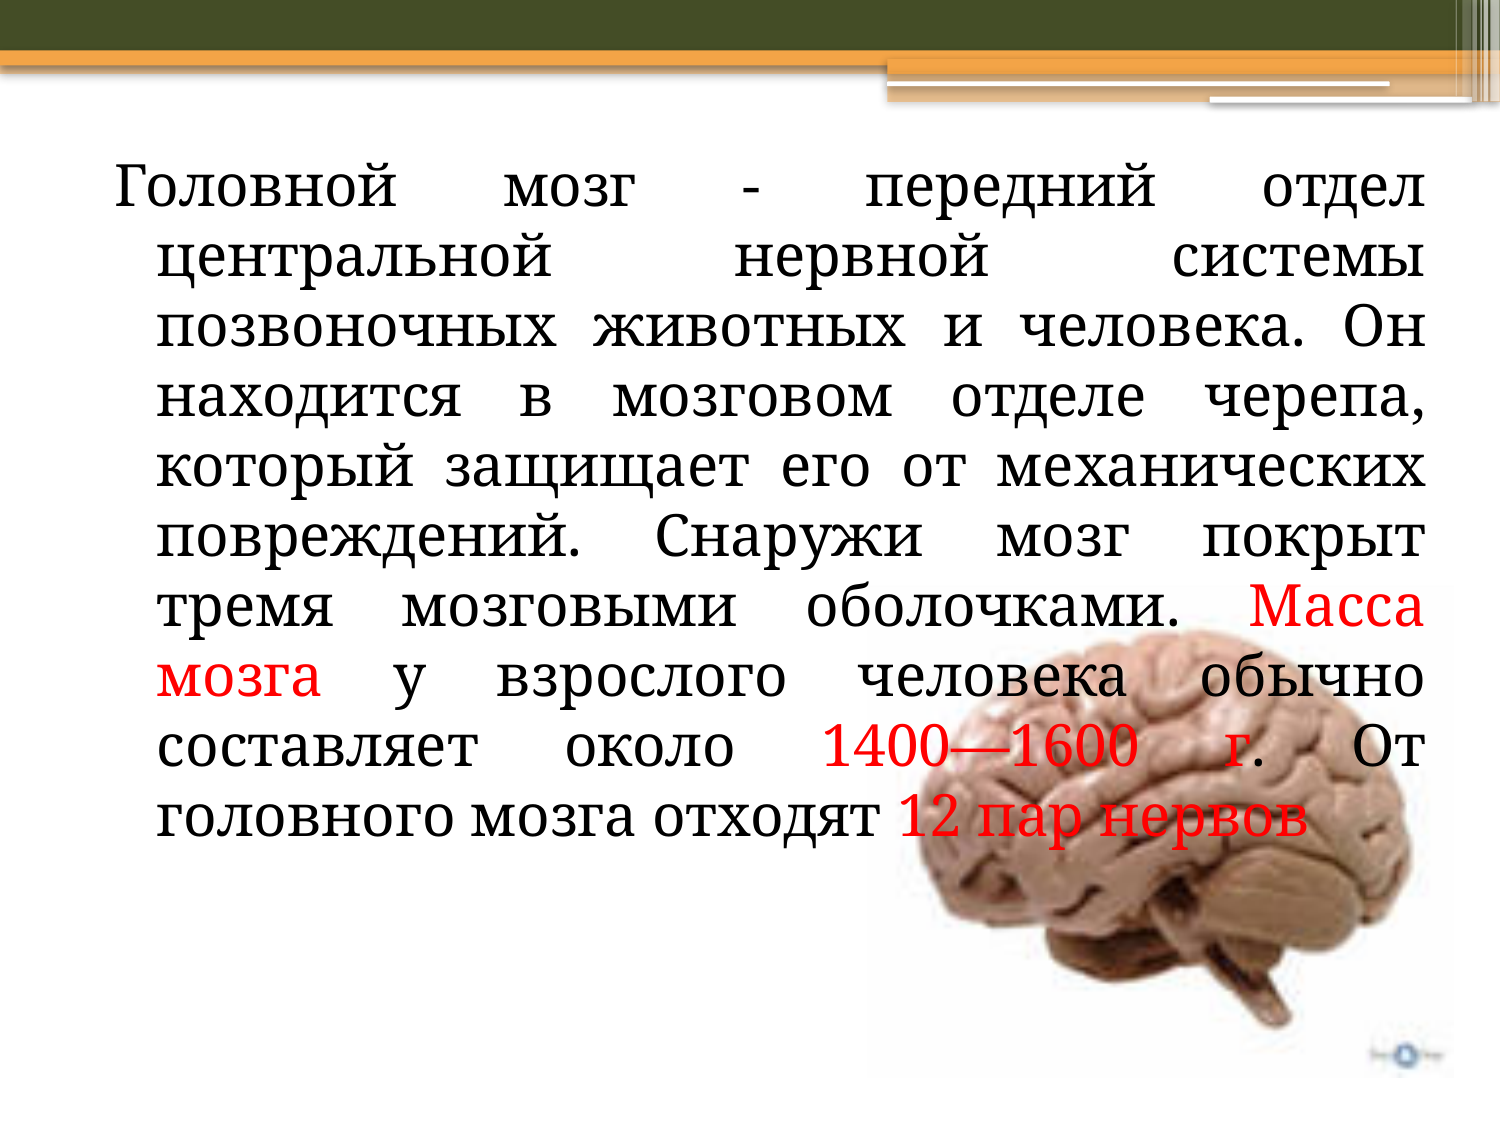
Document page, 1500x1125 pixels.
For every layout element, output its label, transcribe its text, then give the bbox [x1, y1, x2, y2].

list Головной мозг - передний отдел центральной нервной системы позвоночных животных и человека. Он находится в мозговом отделе черепа, который защищает его от механических повреждений. Снаружи мозг покрыт тремя мозговыми оболочками. Масса мозга у взрослого человека обычно составляет около 1400—1600 г. От головного мозга отходят 12 пар нервов [81, 140, 1442, 851]
picture [866, 585, 1454, 1079]
